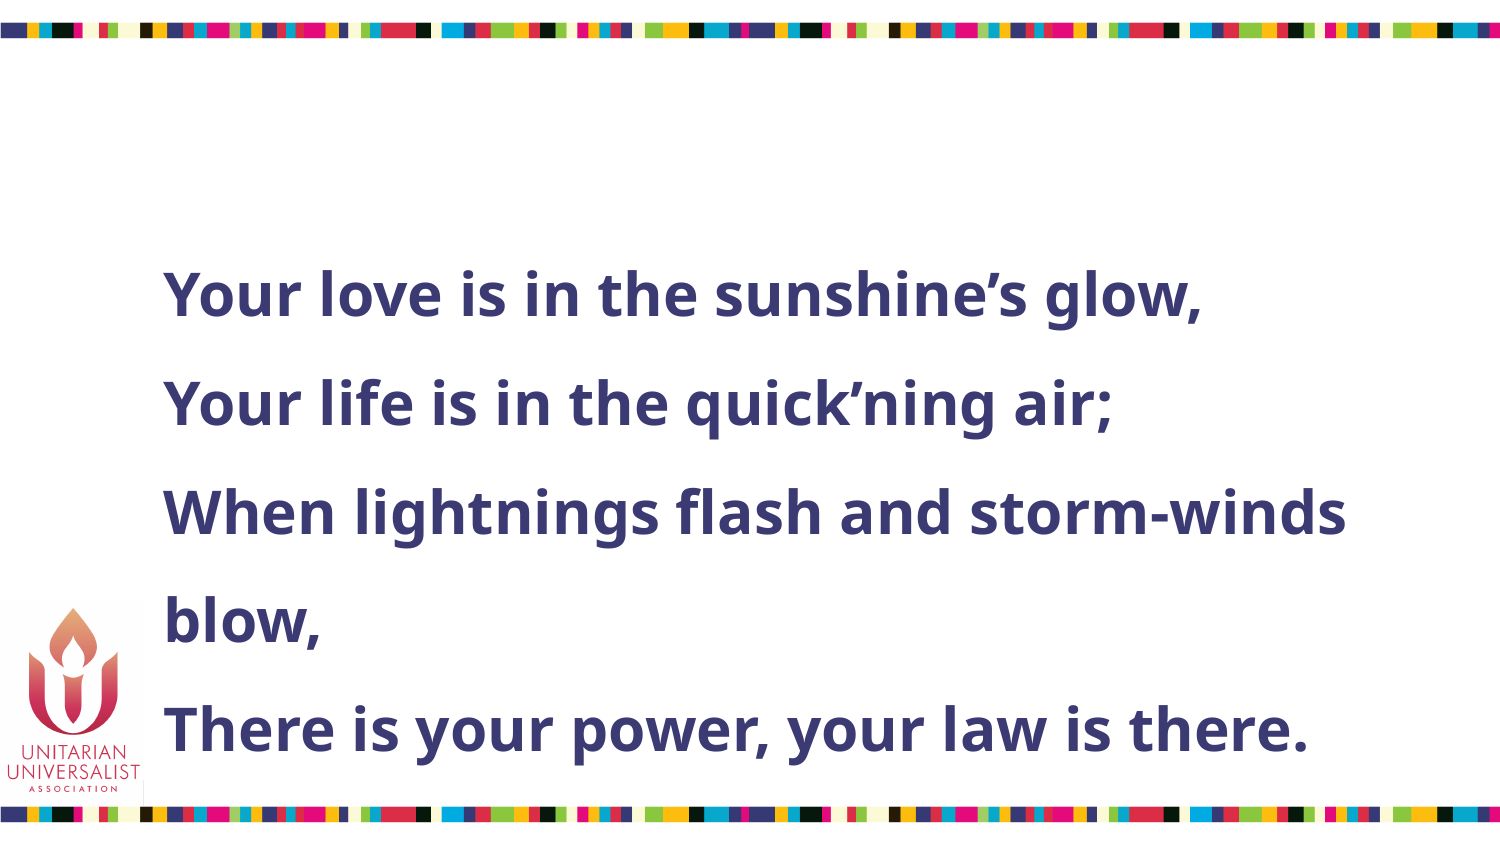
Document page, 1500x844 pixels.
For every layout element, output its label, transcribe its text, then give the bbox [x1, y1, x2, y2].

text_box Your love is in the sunshine’s glow, Your life is in the quick’ning air; When lightnings flash and storm-winds blow, There is your power, your law is there. [148, 205, 1491, 779]
picture [0, 22, 1500, 40]
picture [0, 600, 1500, 824]
